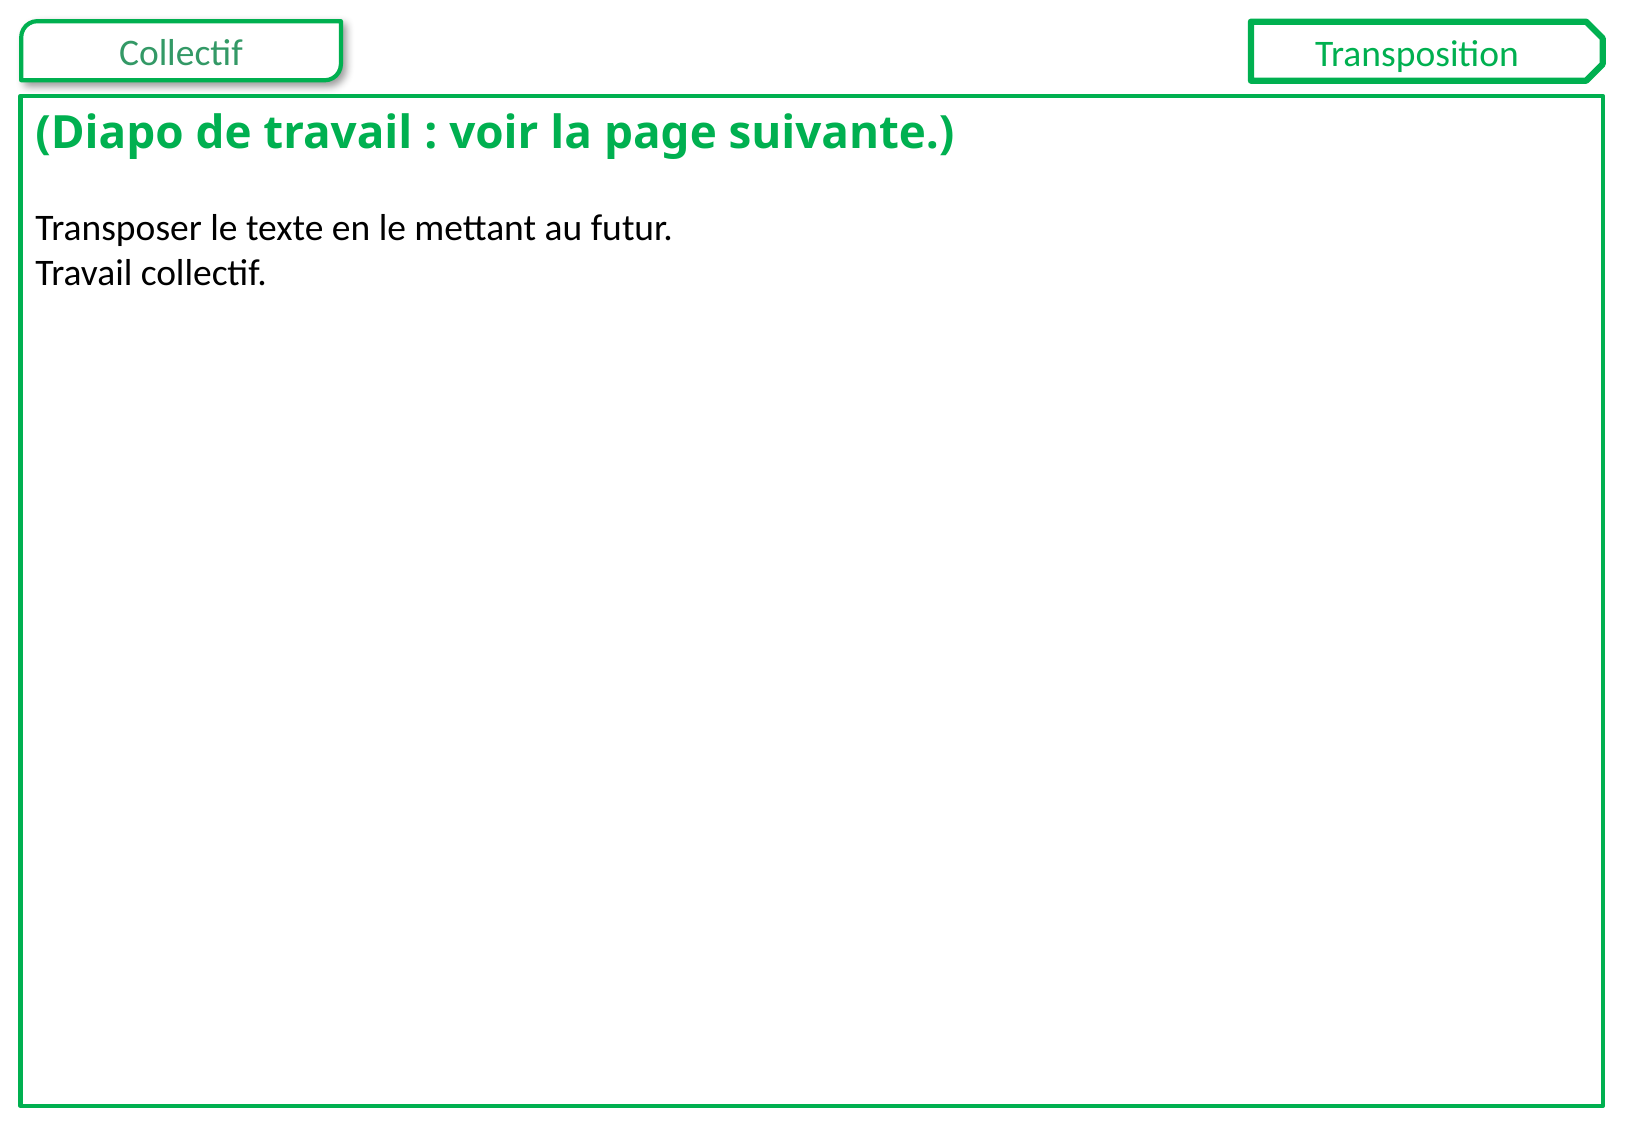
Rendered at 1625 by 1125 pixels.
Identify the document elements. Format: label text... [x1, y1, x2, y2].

list Transposition [1250, 21, 1584, 81]
list (Diapo de travail : voir la page suivante.) Transposer le texte en le mettant au futur. Travail collectif. [18, 94, 1605, 1108]
